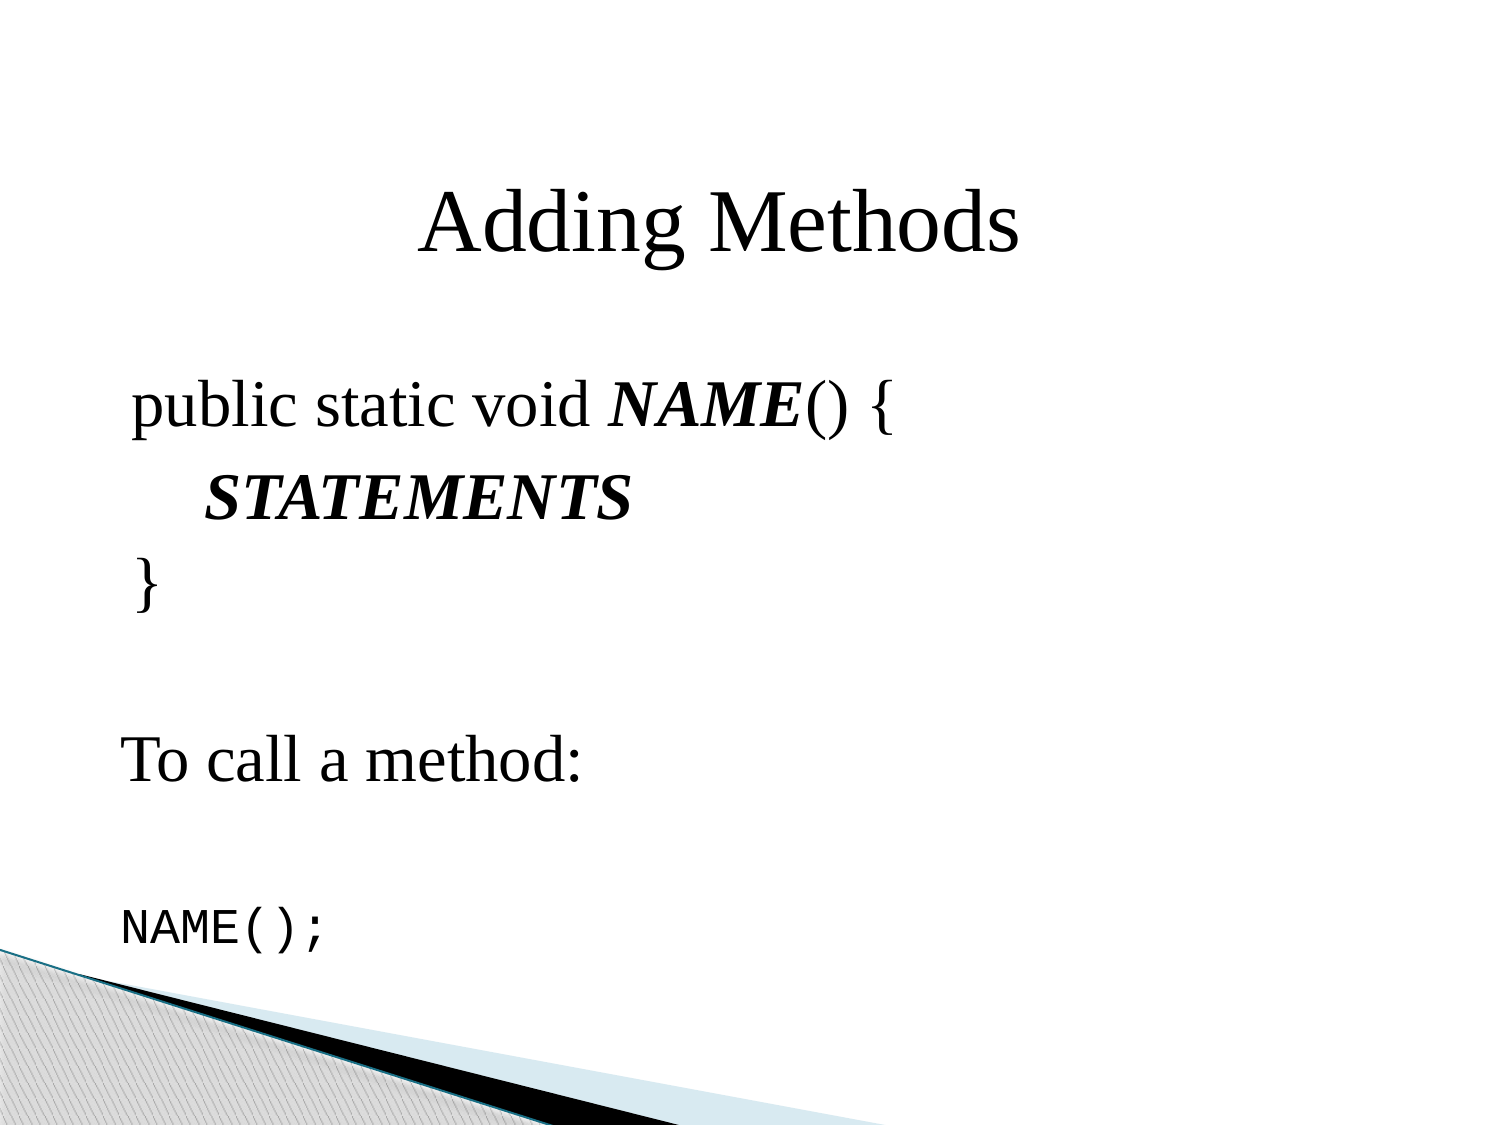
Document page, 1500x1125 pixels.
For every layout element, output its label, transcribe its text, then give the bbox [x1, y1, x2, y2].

text_box To call a method: NAME(); [120, 735, 602, 961]
text_box Adding Methods public static void NAME() { STATEMENTS } [131, 187, 1022, 625]
